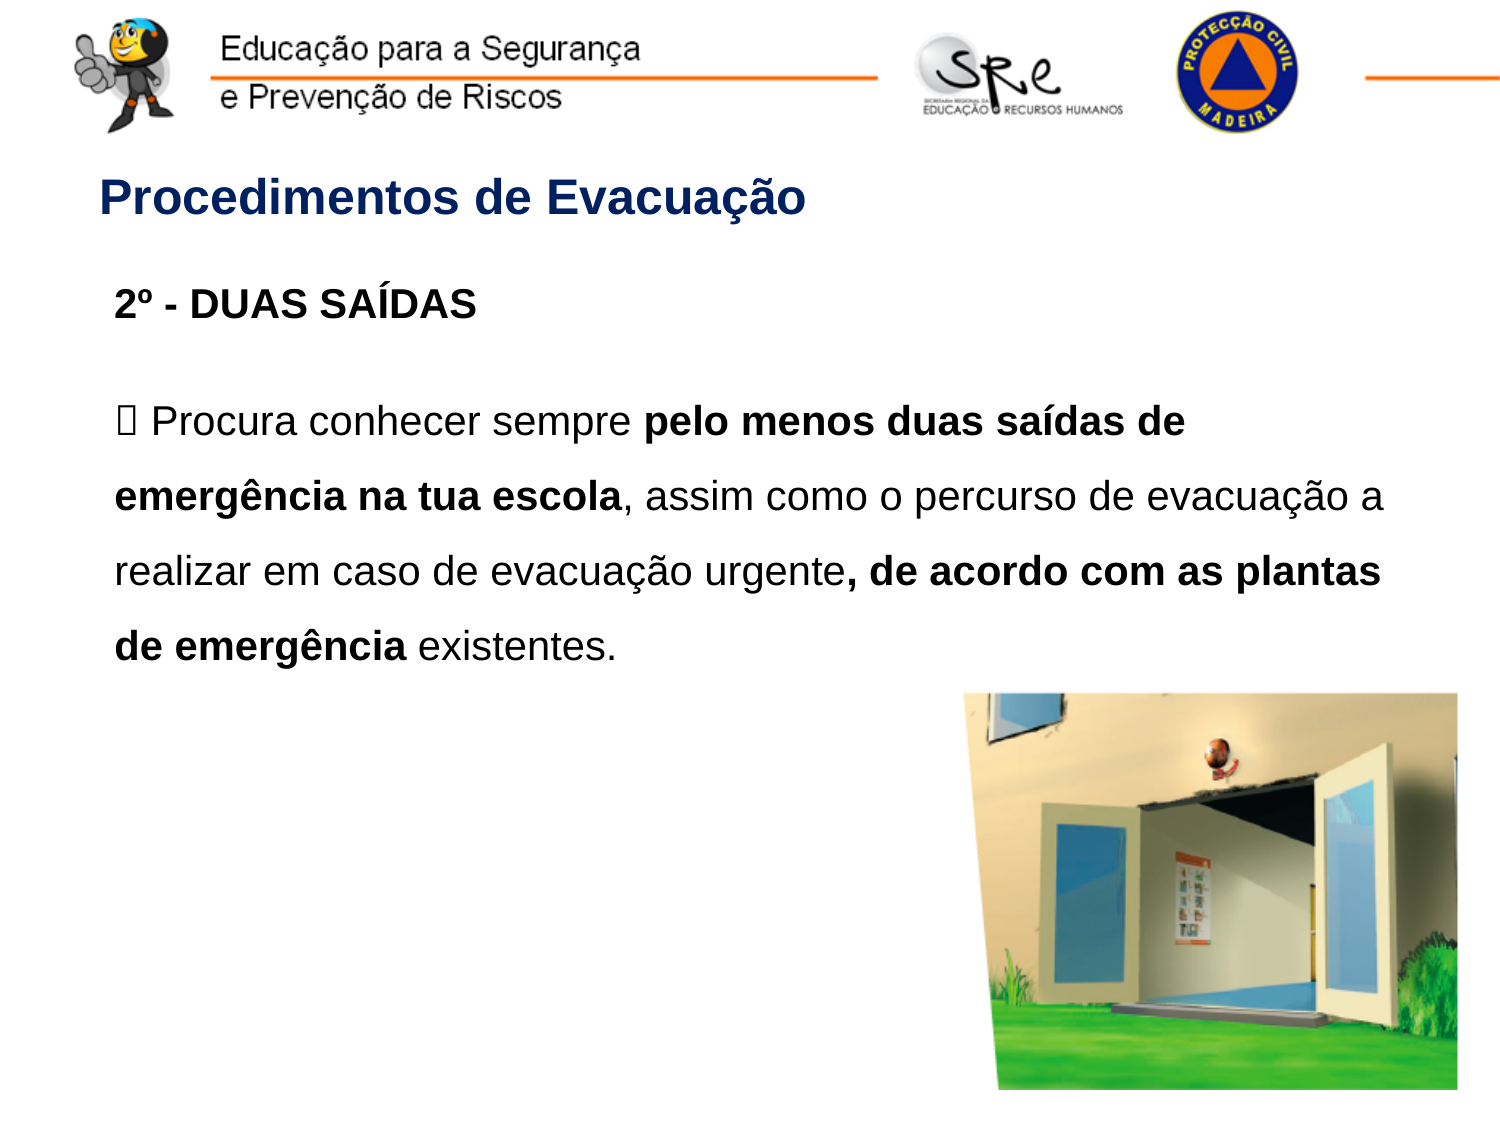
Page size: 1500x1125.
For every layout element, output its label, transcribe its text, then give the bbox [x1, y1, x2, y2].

text_box  Procura conhecer sempre pelo menos duas saídas de emergência na tua escola, assim como o percurso de evacuação a realizar em caso de evacuação urgente, de acordo com as plantas de emergência existentes. [99, 361, 1430, 677]
text_box Procedimentos de Evacuação [84, 156, 823, 232]
text_box 2º - DUAS SAÍDAS [99, 259, 845, 335]
picture [0, 0, 1500, 1125]
